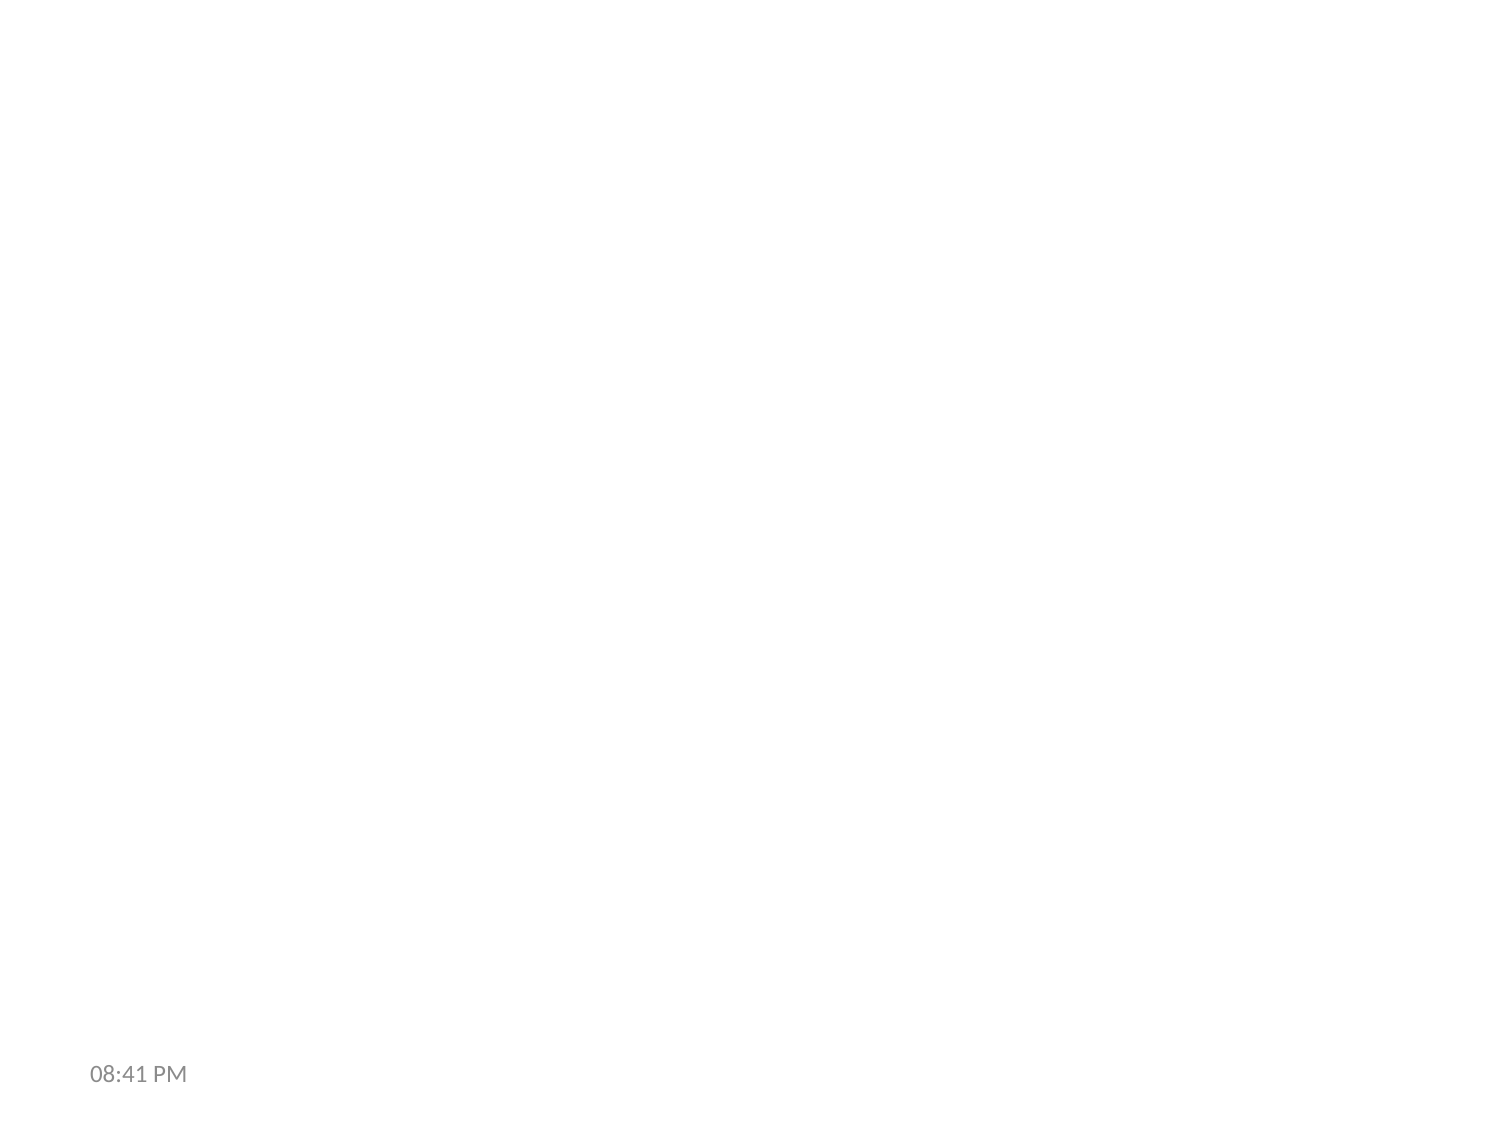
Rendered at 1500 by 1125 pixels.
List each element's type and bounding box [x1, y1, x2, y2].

slide_number [75, 1042, 425, 1103]
